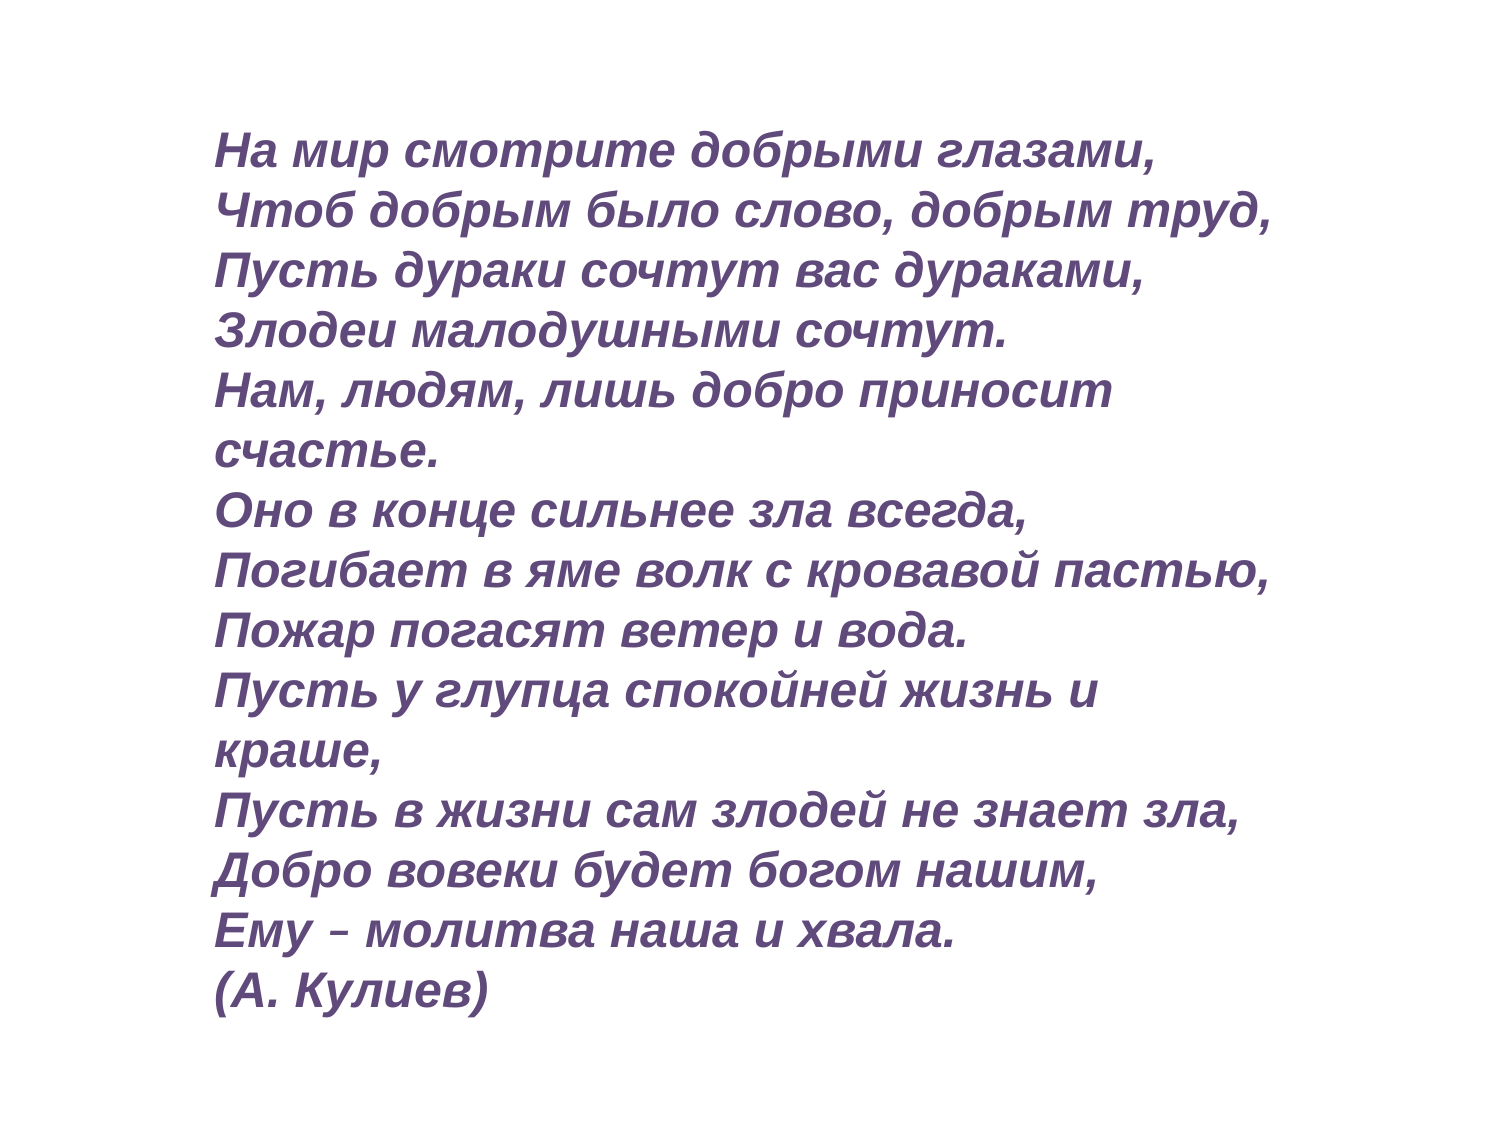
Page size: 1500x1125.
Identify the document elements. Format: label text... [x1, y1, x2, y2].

text_box На мир смотрите добрыми глазами, Чтоб добрым было слово, добрым труд, Пусть дураки сочтут вас дураками, Злодеи малодушными сочтут. Нам, людям, лишь добро приносит счастье. Оно в конце сильнее зла всегда, Погибает в яме волк с кровавой пастью, Пожар погасят ветер и вода. Пусть у глупца спокойней жизнь и краше, Пусть в жизни сам злодей не знает зла, Добро вовеки будет богом нашим, Ему – молитва наша и хвала. (А. Кулиев) [199, 109, 1301, 1025]
